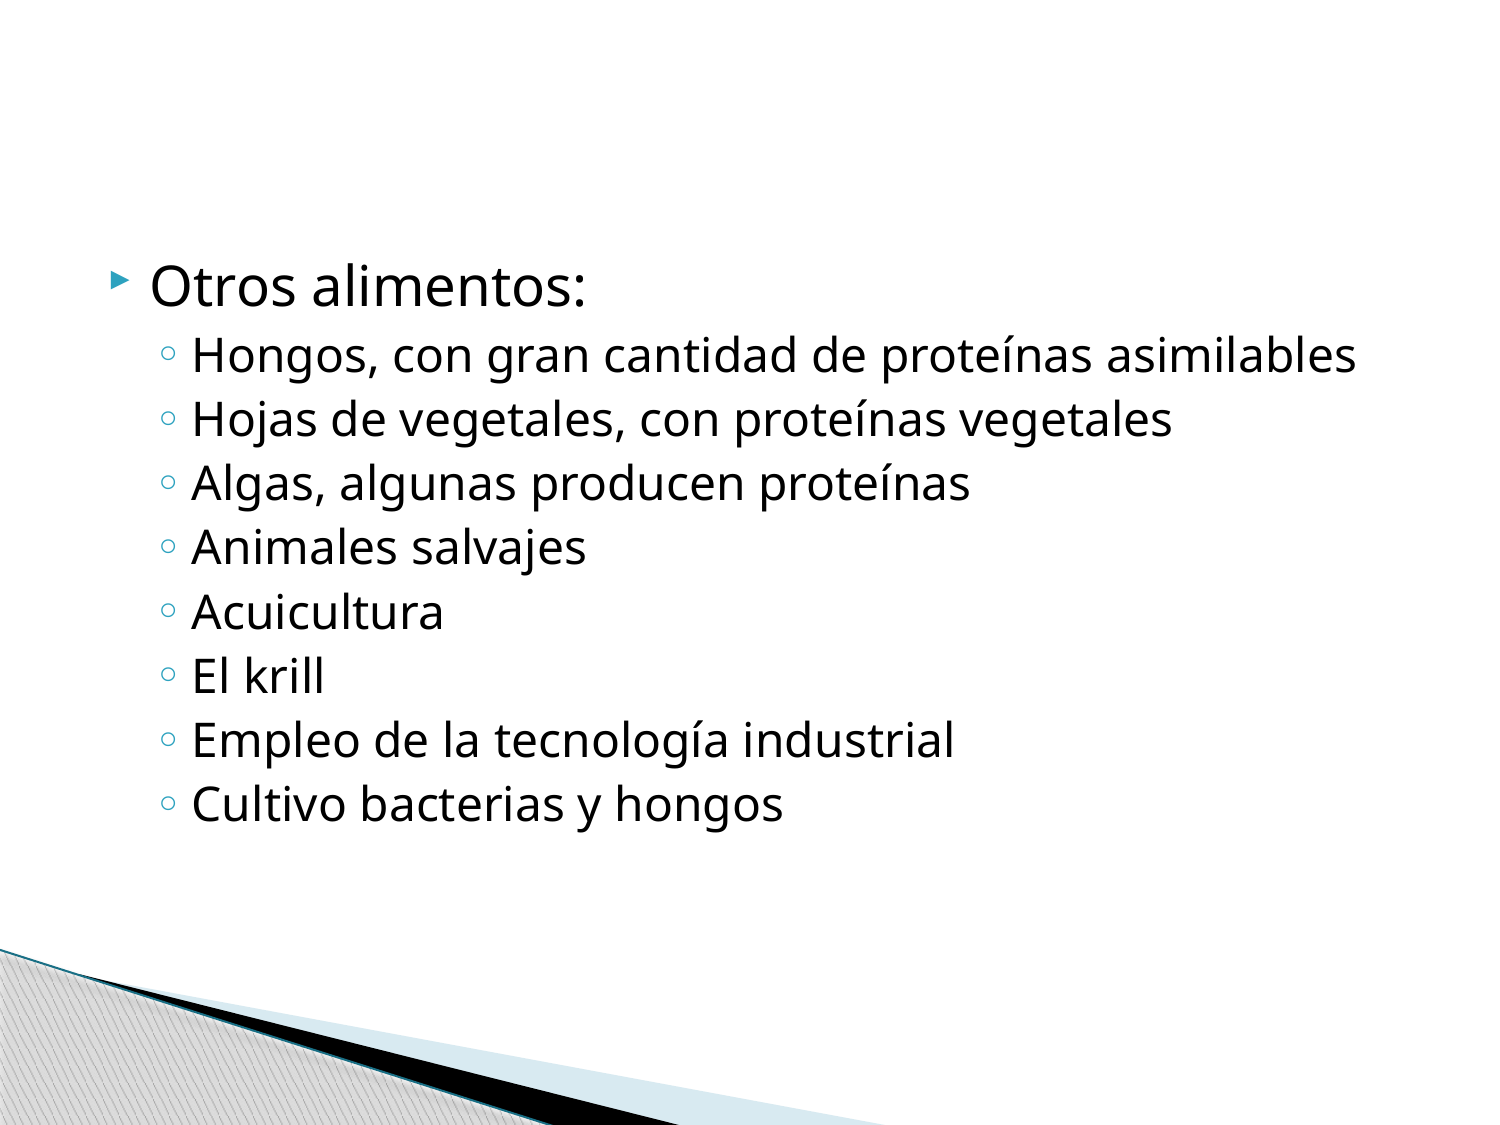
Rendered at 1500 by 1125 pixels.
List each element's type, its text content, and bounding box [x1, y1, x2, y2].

list Otros alimentos: Hongos, con gran cantidad de proteínas asimilables Hojas de vegetales, con proteínas vegetales Algas, algunas producen proteínas Animales salvajes Acuicultura El krill Empleo de la tecnología industrial Cultivo bacterias y hongos [75, 243, 1425, 986]
